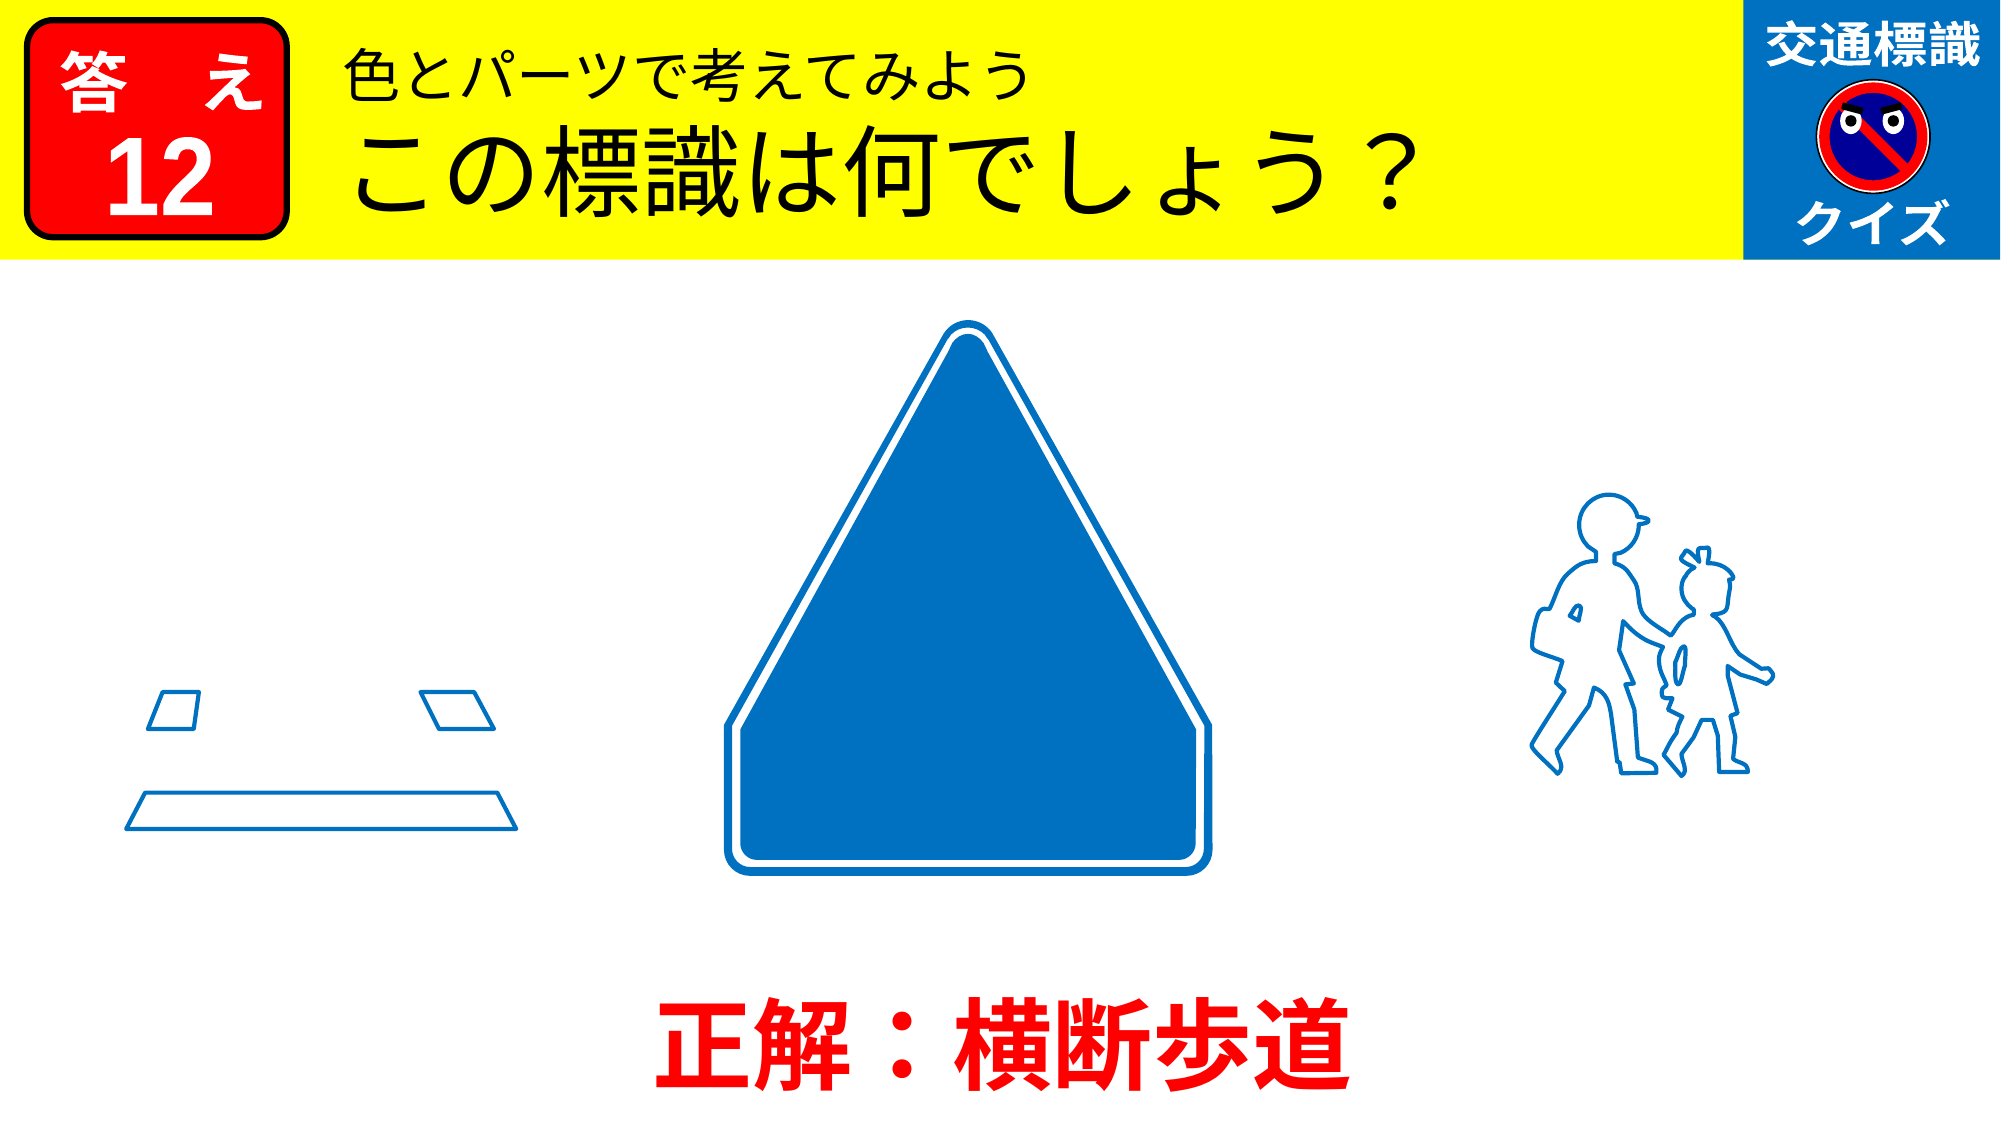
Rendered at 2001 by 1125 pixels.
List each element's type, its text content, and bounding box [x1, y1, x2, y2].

text_box [1529, 492, 1776, 779]
text_box 正解：横断歩道 [637, 975, 1368, 1110]
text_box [723, 319, 1213, 877]
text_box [125, 691, 517, 830]
text_box 色とパーツで考えてみよう [327, 32, 1052, 117]
text_box この標識は何でしょう？ [326, 101, 1457, 237]
